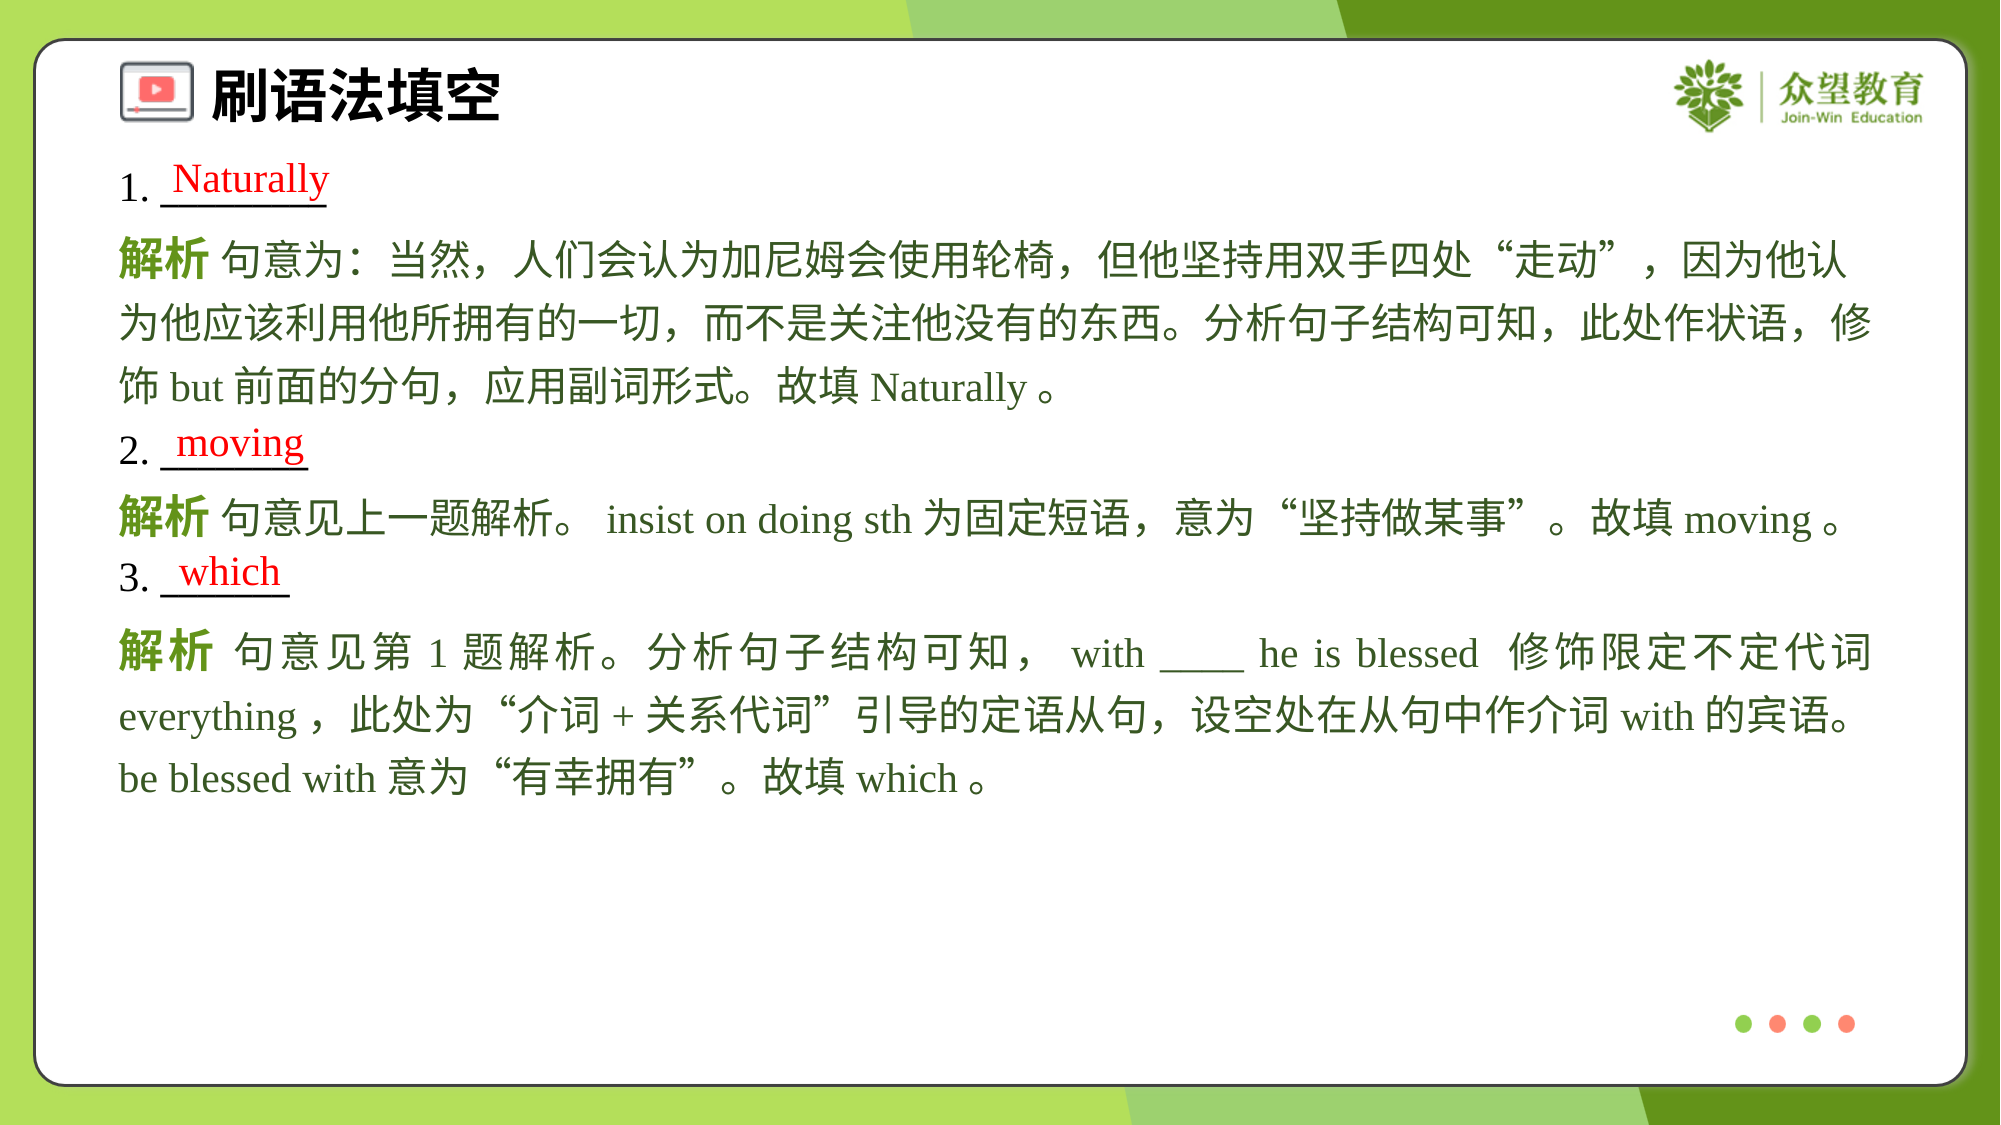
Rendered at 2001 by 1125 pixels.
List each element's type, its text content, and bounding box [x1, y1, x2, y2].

text_box moving [172, 402, 309, 460]
text_box 3. _______ [118, 537, 1883, 595]
text_box 解析 句意见第1题解析。分析句子结构可知，with ____ he is blessed 修饰限定不定代词everything，此处为“介词+关系代词”引导的定语从句，设空处在从句中作介词with的宾语。be blessed with意为“有幸拥有”。故填which。 [118, 607, 1883, 796]
picture [0, 0, 2000, 1125]
text_box which [174, 531, 286, 589]
text_box 2. ________ [118, 410, 1883, 468]
text_box 解析 句意为：当然，人们会认为加尼姆会使用轮椅，但他坚持用双手四处“走动”，因为他认为他应该利用他所拥有的一切，而不是关注他没有的东西。分析句子结构可知，此处作状语，修饰but前面的分句，应用副词形式。故填Naturally。 [118, 215, 1883, 405]
text_box 解析 句意见上一题解析。insist on doing sth为固定短语，意为“坚持做某事”。故填moving。 [118, 473, 1883, 536]
text_box Naturally [167, 138, 335, 197]
text_box 1. _________ [118, 146, 1883, 204]
